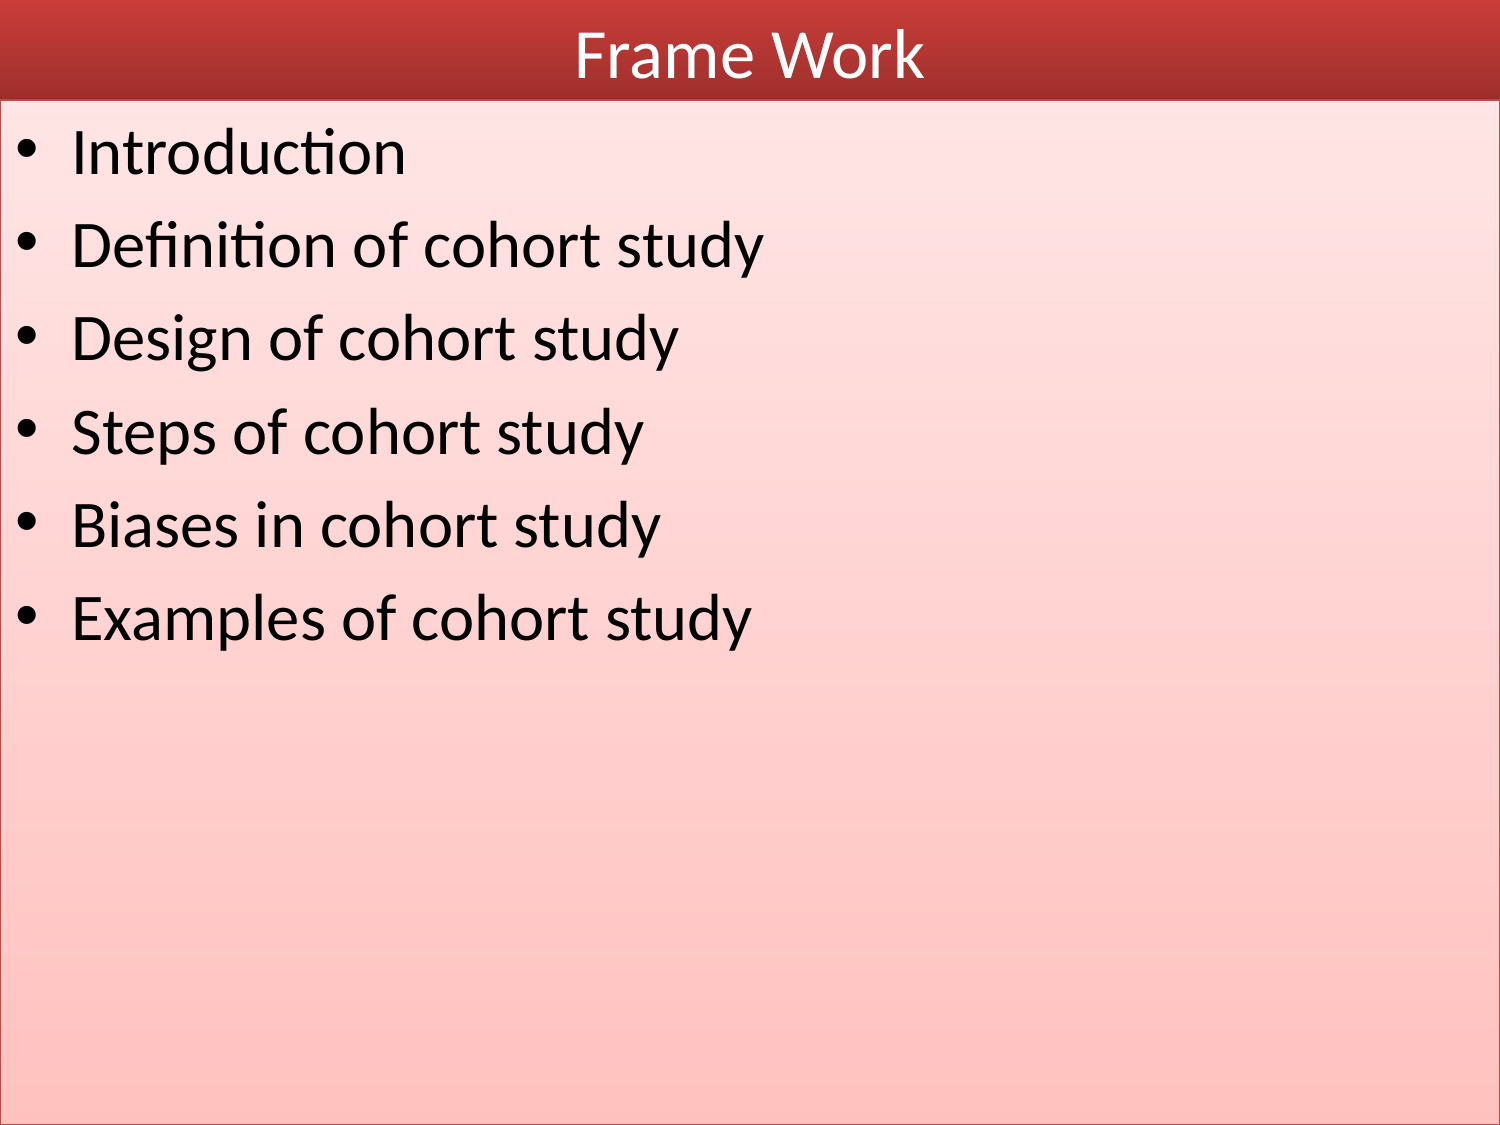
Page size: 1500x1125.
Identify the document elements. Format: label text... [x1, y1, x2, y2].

list Introduction Definition of cohort study Design of cohort study Steps of cohort study Biases in cohort study Examples of cohort study [0, 99, 1500, 1125]
title Frame Work [0, 0, 1500, 98]
